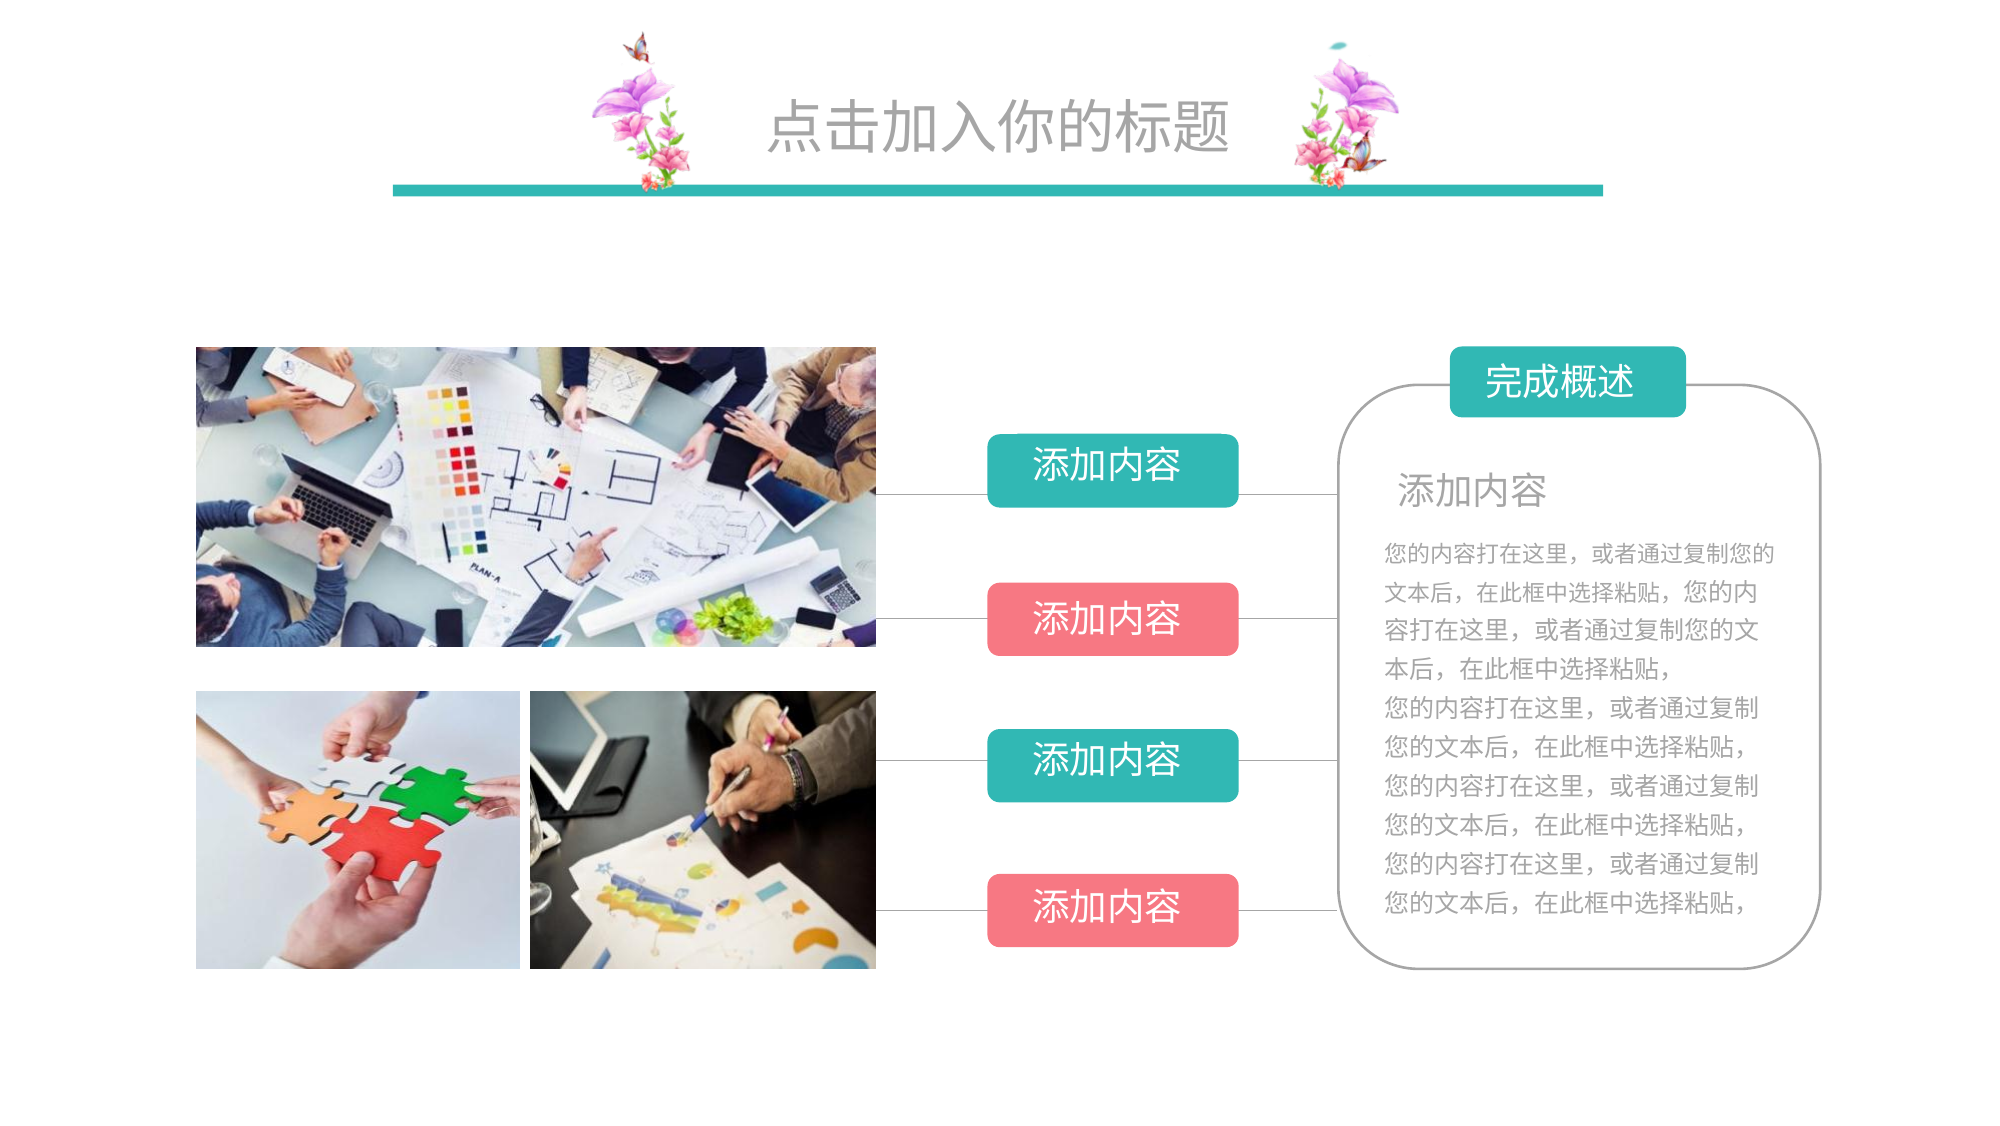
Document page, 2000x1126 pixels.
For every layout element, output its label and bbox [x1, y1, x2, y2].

picture [1300, 29, 1417, 208]
text_box [392, 89, 586, 197]
text_box [701, 89, 1300, 197]
text_box [987, 582, 1239, 656]
text_box [987, 873, 1239, 948]
text_box [1449, 346, 1712, 418]
text_box [876, 494, 1338, 911]
picture [571, 20, 701, 208]
text_box [1337, 383, 1822, 970]
text_box [987, 729, 1239, 803]
text_box [1369, 954, 1385, 964]
text_box [1399, 89, 1604, 197]
text_box [1773, 948, 1797, 964]
text_box [987, 433, 1239, 508]
text_box [196, 347, 876, 969]
